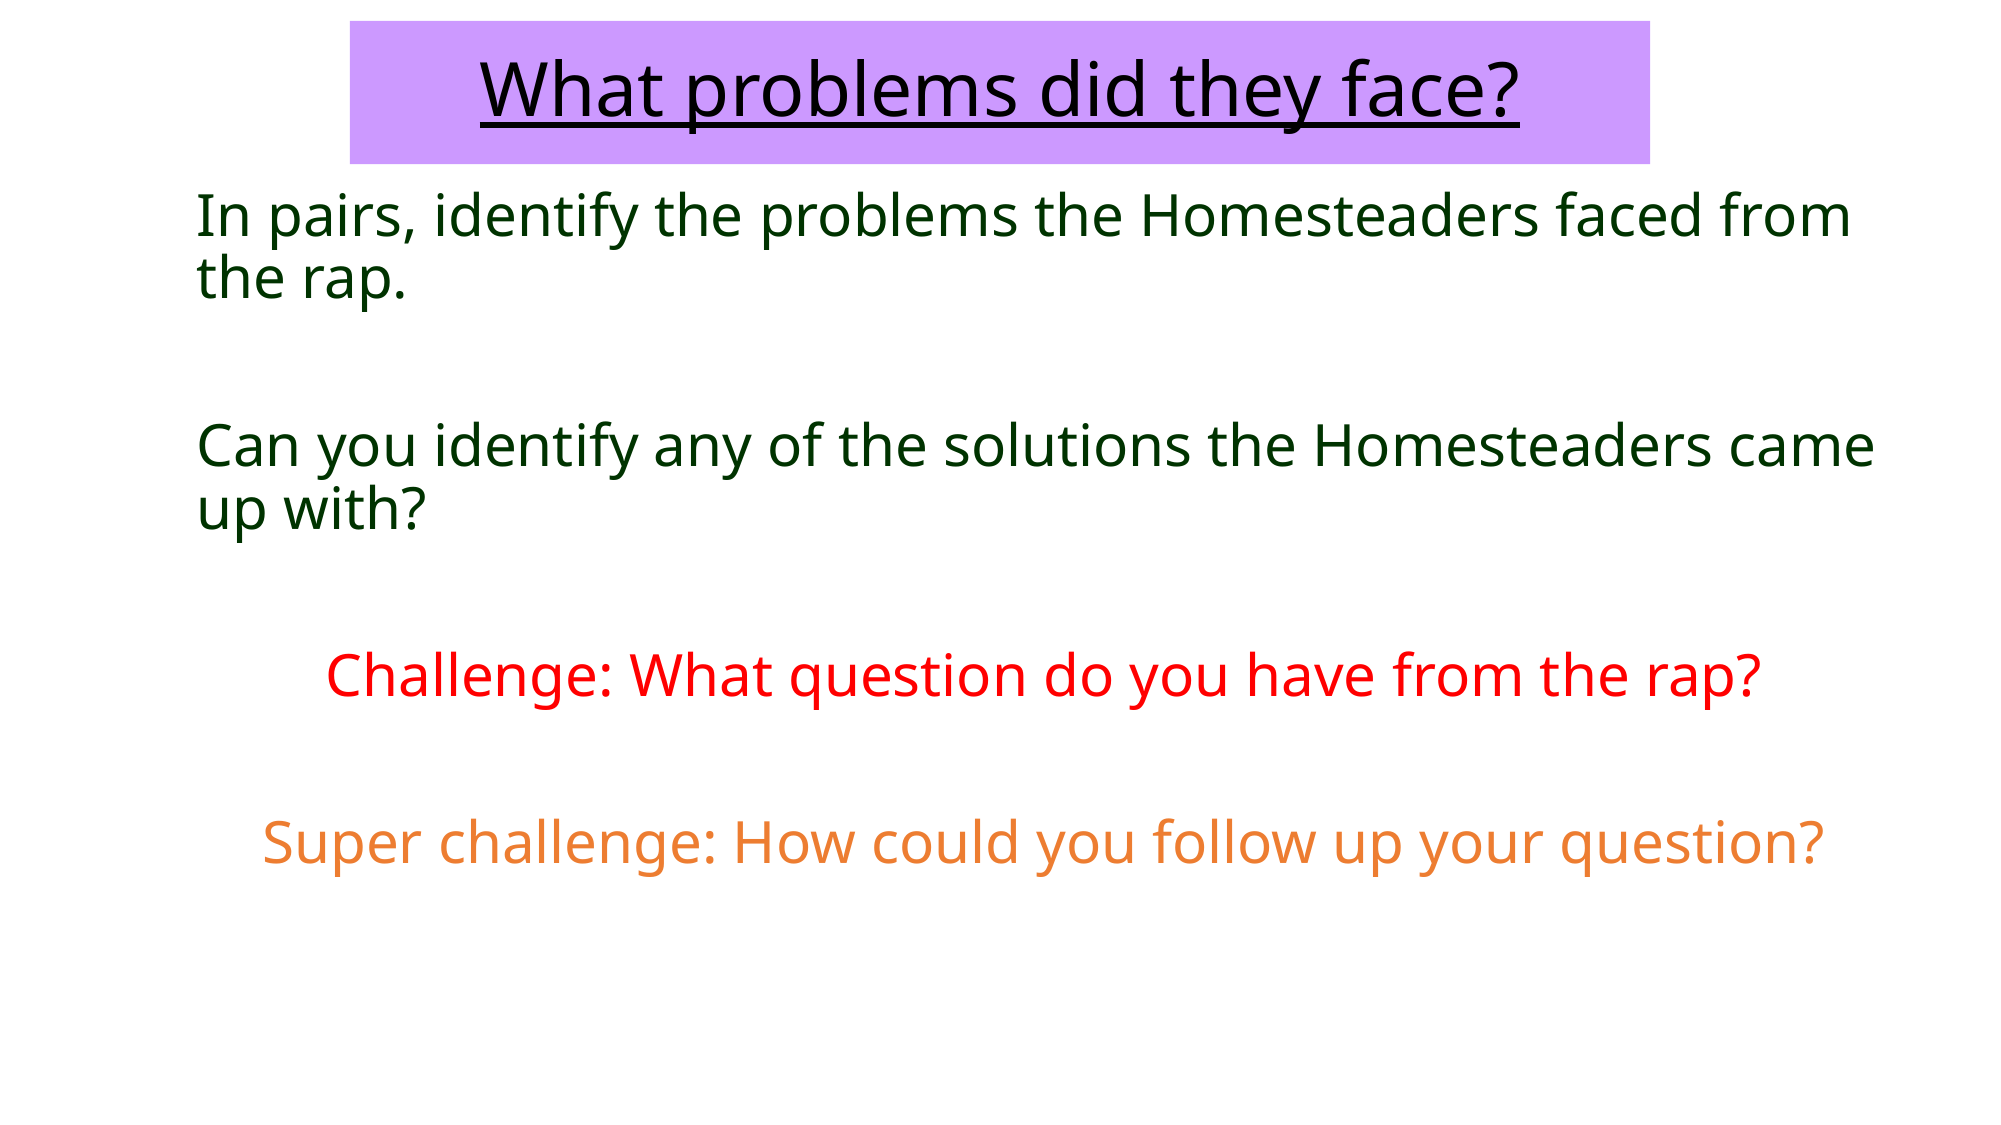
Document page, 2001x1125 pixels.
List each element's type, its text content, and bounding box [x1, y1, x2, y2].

title What problems did they face? [349, 20, 1651, 165]
list In pairs, identify the problems the Homesteaders faced from the rap. Can you identify any of the solutions the Homesteaders came up with? Challenge: What question do you have from the rap? Super challenge: How could you follow up your question? [181, 178, 1907, 1125]
